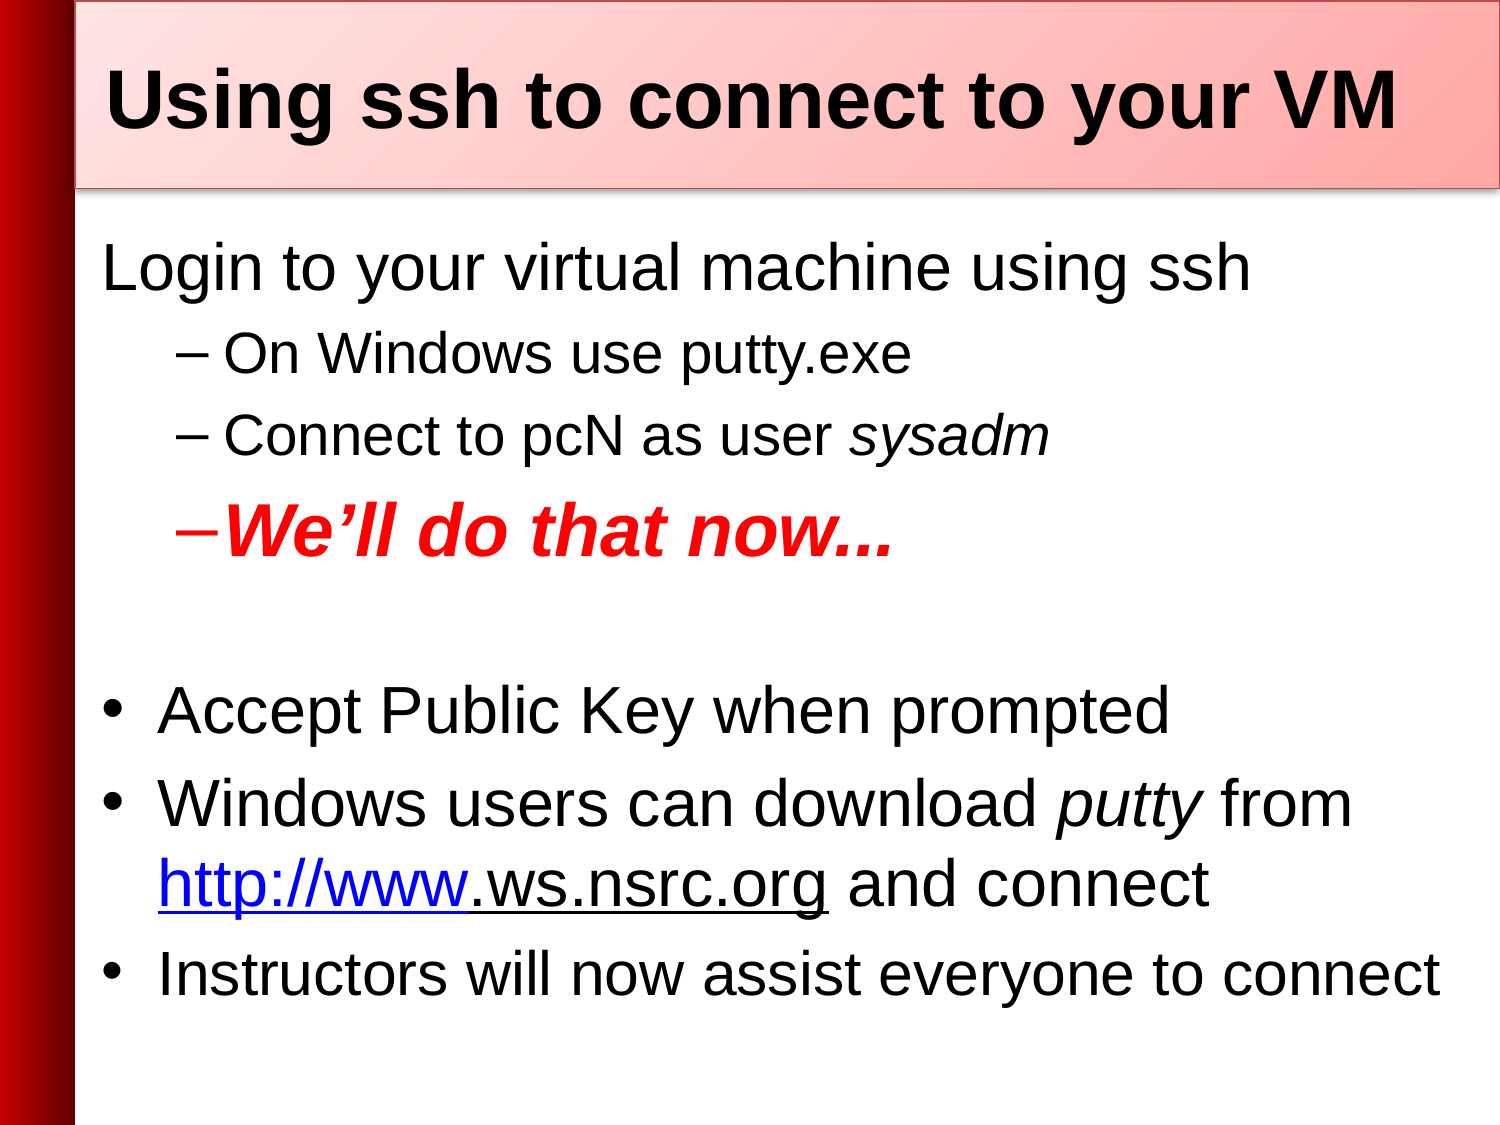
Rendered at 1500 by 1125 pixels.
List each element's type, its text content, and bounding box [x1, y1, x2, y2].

title Using ssh to connect to your VM [74, 0, 1500, 189]
list Login to your virtual machine using ssh On Windows use putty.exe Connect to pcN as user sysadm We’ll do that now... Accept Public Key when prompted Windows users can download putty from http://www.ws.nsrc.org and connect Instructors will now assist everyone to connect [86, 216, 1470, 1112]
